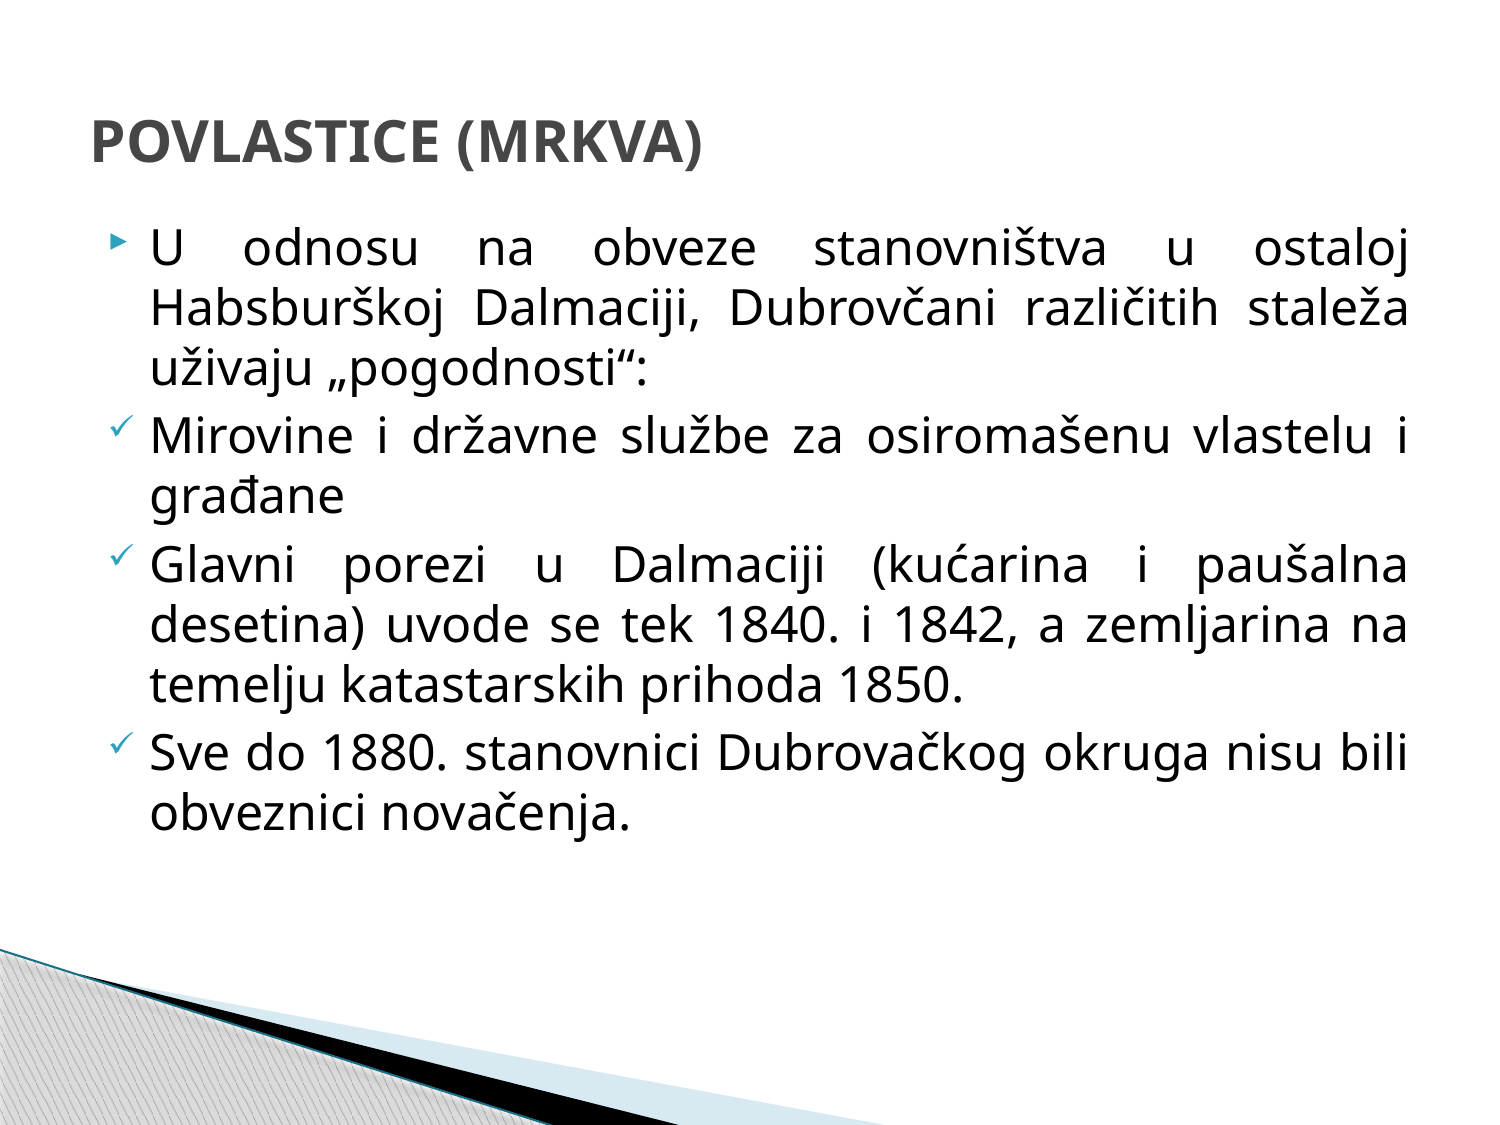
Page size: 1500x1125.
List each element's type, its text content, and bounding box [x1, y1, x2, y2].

list U odnosu na obveze stanovništva u ostaloj Habsburškoj Dalmaciji, Dubrovčani različitih staleža uživaju „pogodnosti“: Mirovine i državne službe za osiromašenu vlastelu i građane Glavni porezi u Dalmaciji (kućarina i paušalna desetina) uvode se tek 1840. i 1842, a zemljarina na temelju katastarskih prihoda 1850. Sve do 1880. stanovnici Dubrovačkog okruga nisu bili obveznici novačenja. [75, 233, 1425, 986]
title POVLASTICE (MRKVA) [75, 45, 1425, 233]
